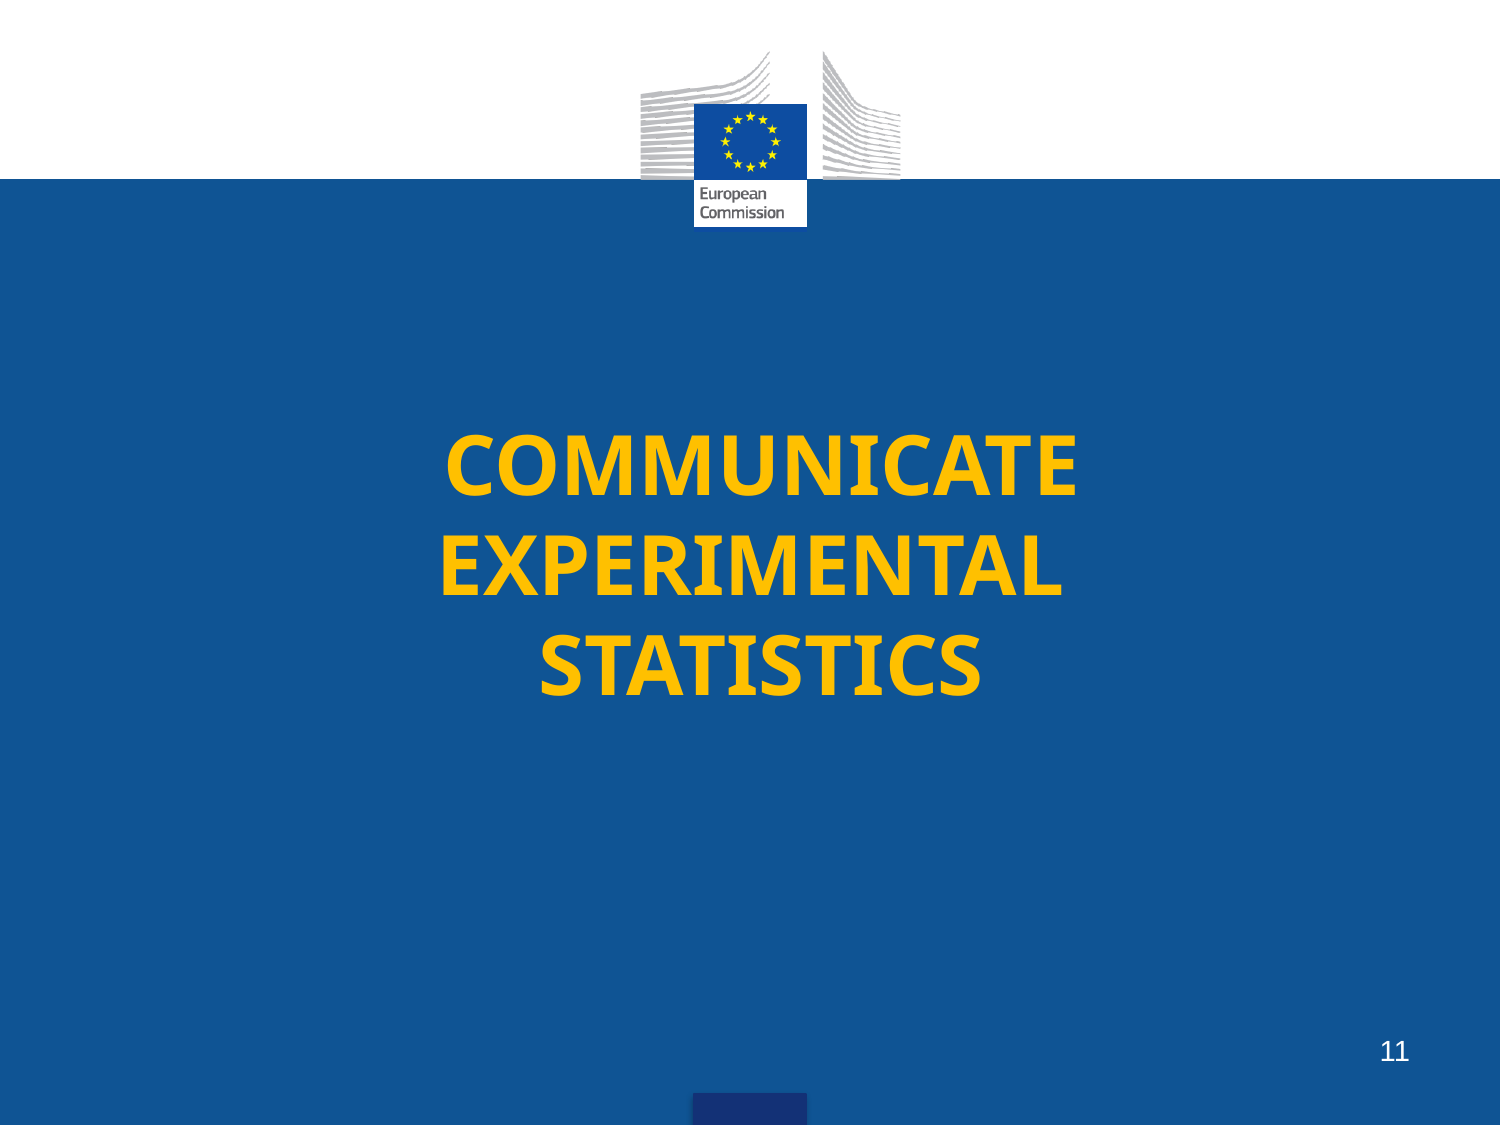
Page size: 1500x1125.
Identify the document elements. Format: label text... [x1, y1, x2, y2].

title COMMUNICATE EXPERIMENTAL STATISTICS [324, 290, 1140, 835]
slide_number 11 [1074, 1024, 1426, 1103]
